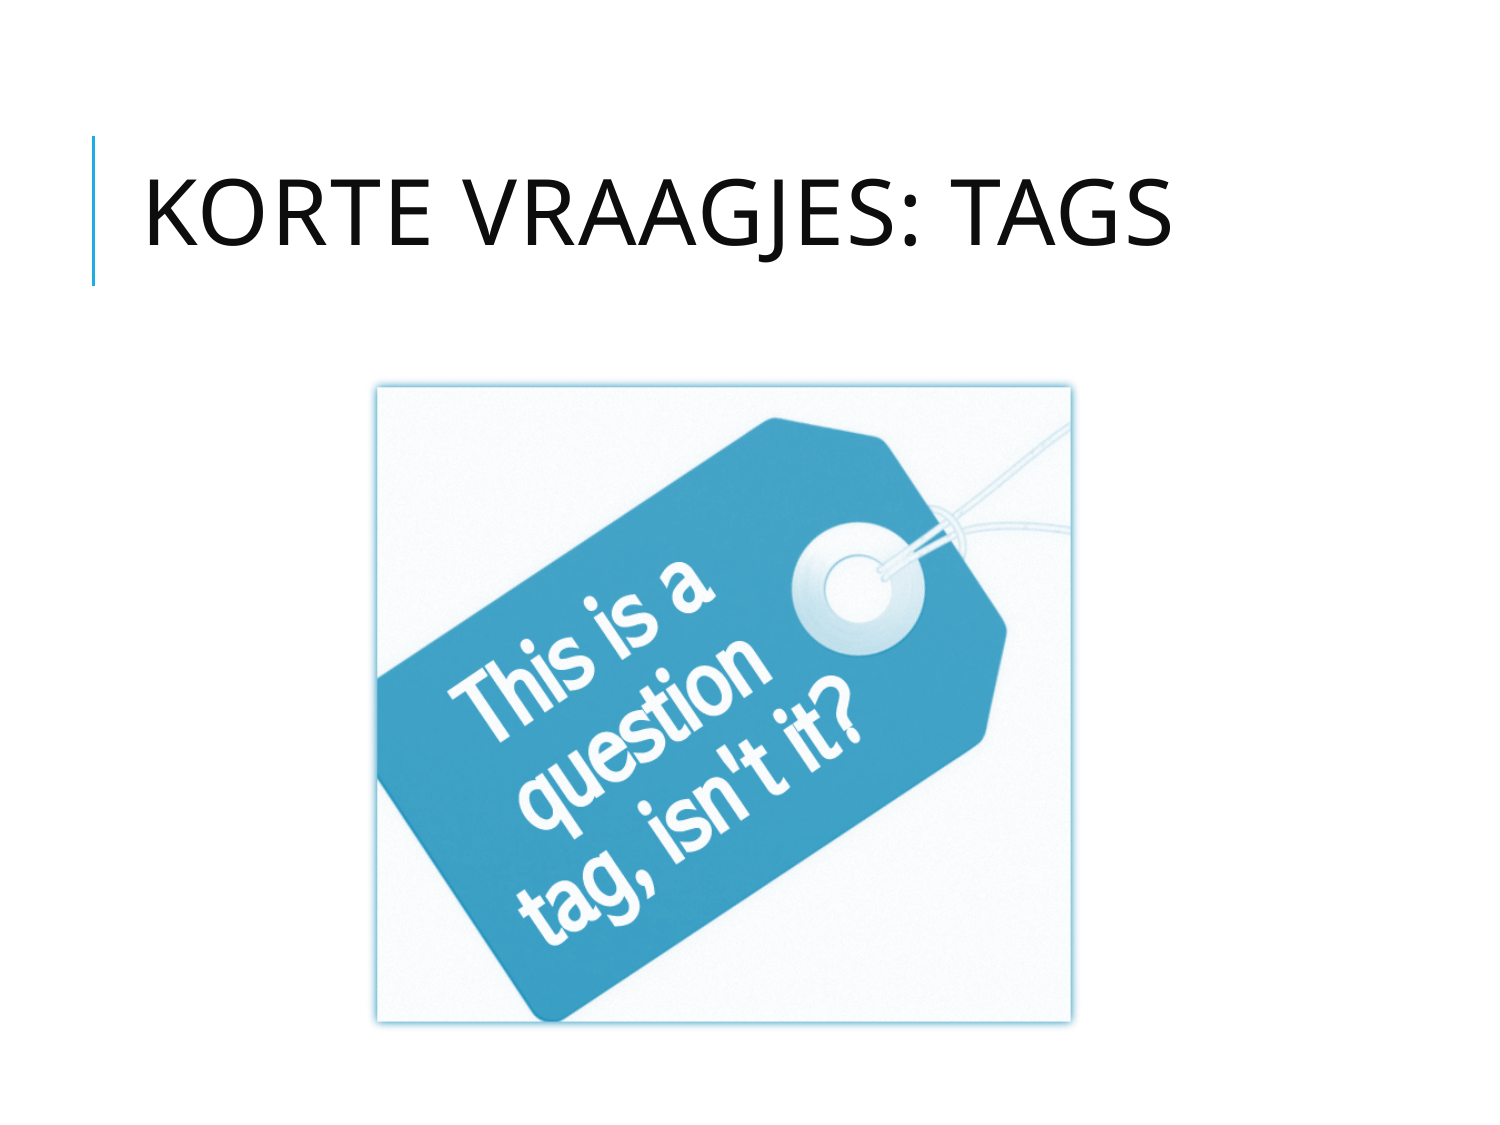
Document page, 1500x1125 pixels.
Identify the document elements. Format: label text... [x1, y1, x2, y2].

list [363, 374, 1085, 1036]
title Korte vraagjes: tags [126, 96, 1322, 342]
